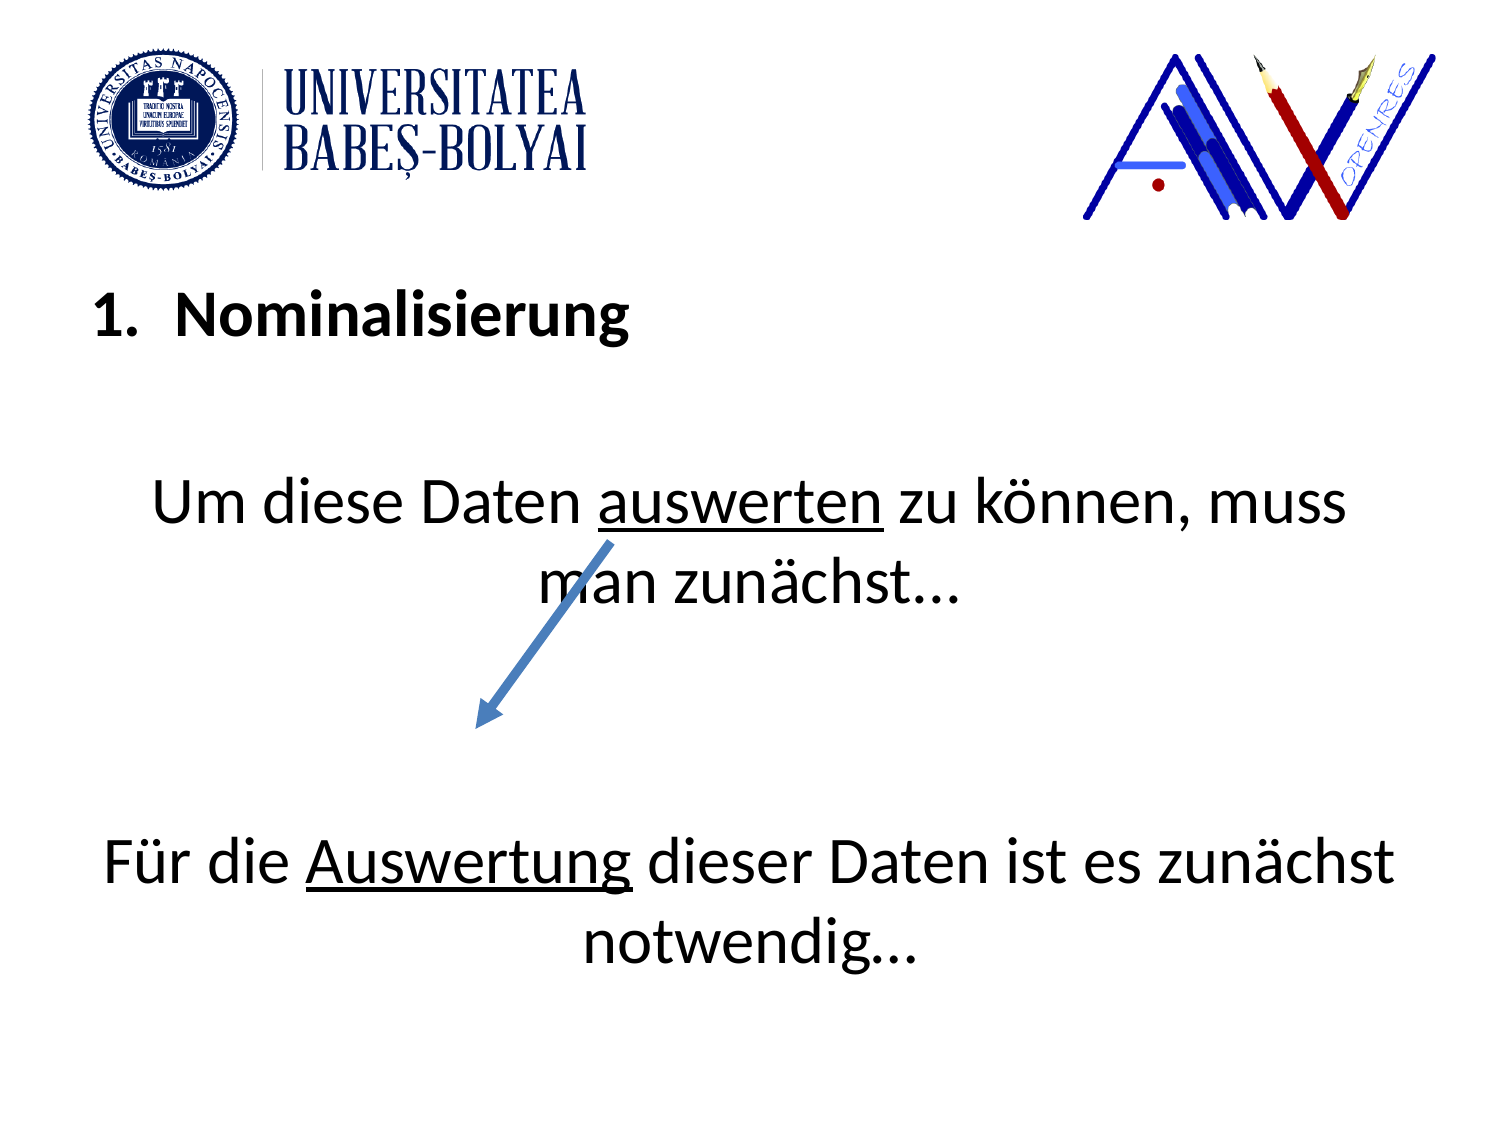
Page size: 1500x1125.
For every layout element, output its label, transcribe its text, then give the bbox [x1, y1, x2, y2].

picture [1083, 54, 1436, 220]
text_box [475, 541, 612, 730]
picture [76, 42, 597, 197]
list Nominalisierung Um diese Daten auswerten zu können, muss man zunächst... Für die Auswertung dieser Daten ist es zunächst notwendig… [75, 262, 1425, 1005]
